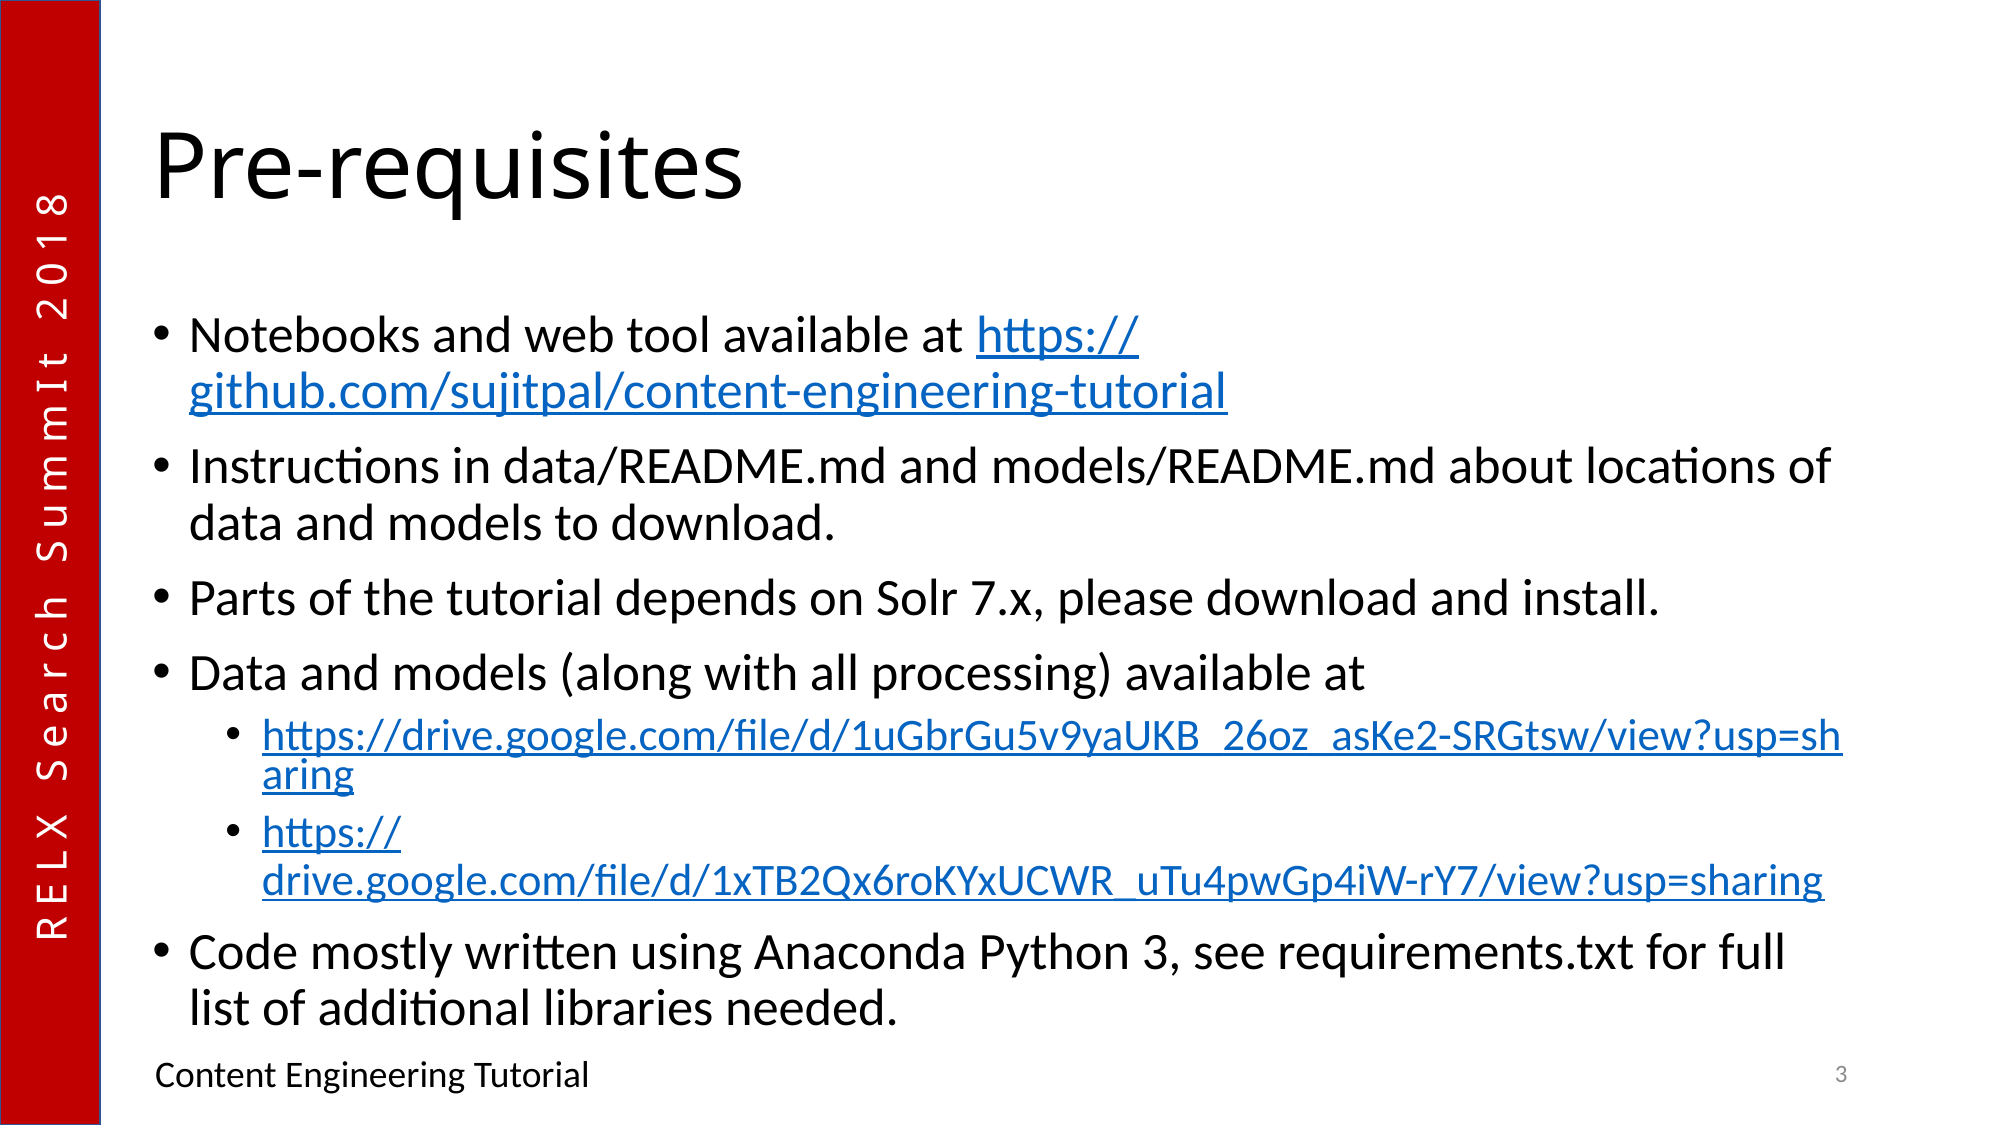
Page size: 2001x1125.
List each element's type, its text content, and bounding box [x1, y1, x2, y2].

slide_number 3 [1412, 1042, 1863, 1103]
list Notebooks and web tool available at https://github.com/sujitpal/content-engineering-tutorial Instructions in data/README.md and models/README.md about locations of data and models to download. Parts of the tutorial depends on Solr 7.x, please download and install. Data and models (along with all processing) available at https://drive.google.com/file/d/1uGbrGu5v9yaUKB_26oz_asKe2-SRGtsw/view?usp=sharing https://drive.google.com/file/d/1xTB2Qx6roKYxUCWR_uTu4pwGp4iW-rY7/view?usp=sharing Code mostly written using Anaconda Python 3, see requirements.txt for full list of additional libraries needed. [137, 299, 1863, 1014]
title Pre-requisites [137, 59, 1863, 278]
footer Content Engineering Tutorial [140, 1042, 816, 1103]
